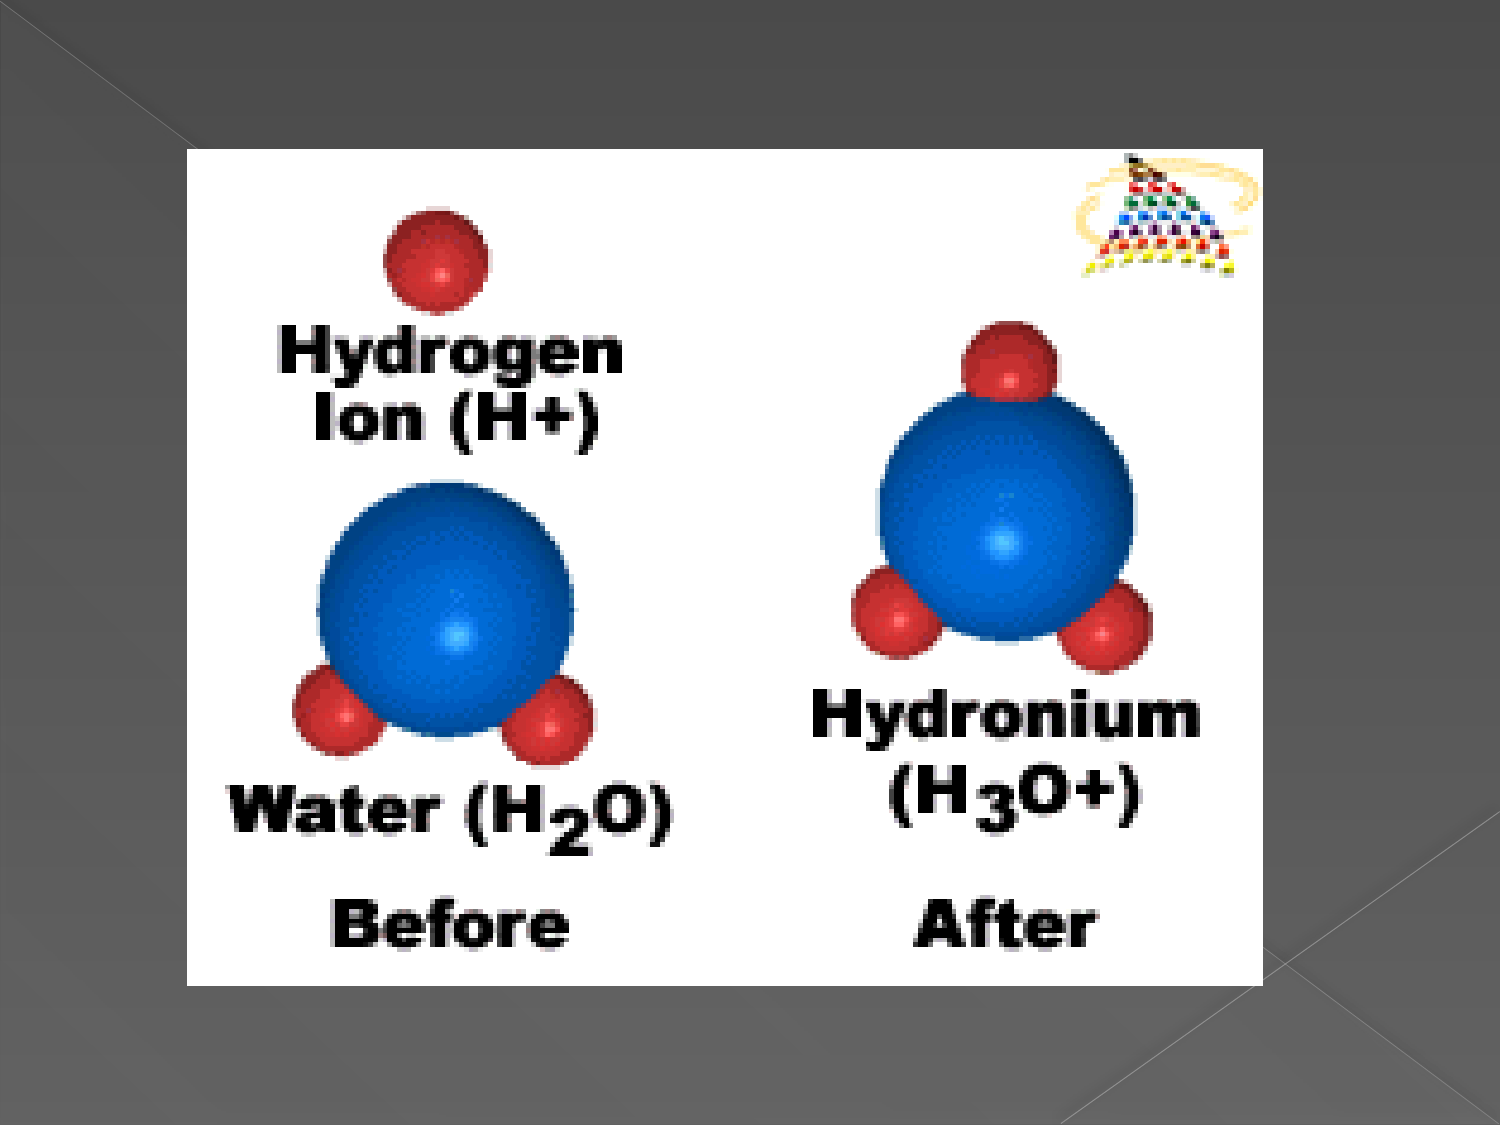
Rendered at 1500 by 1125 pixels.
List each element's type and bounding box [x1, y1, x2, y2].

picture [187, 149, 1263, 987]
